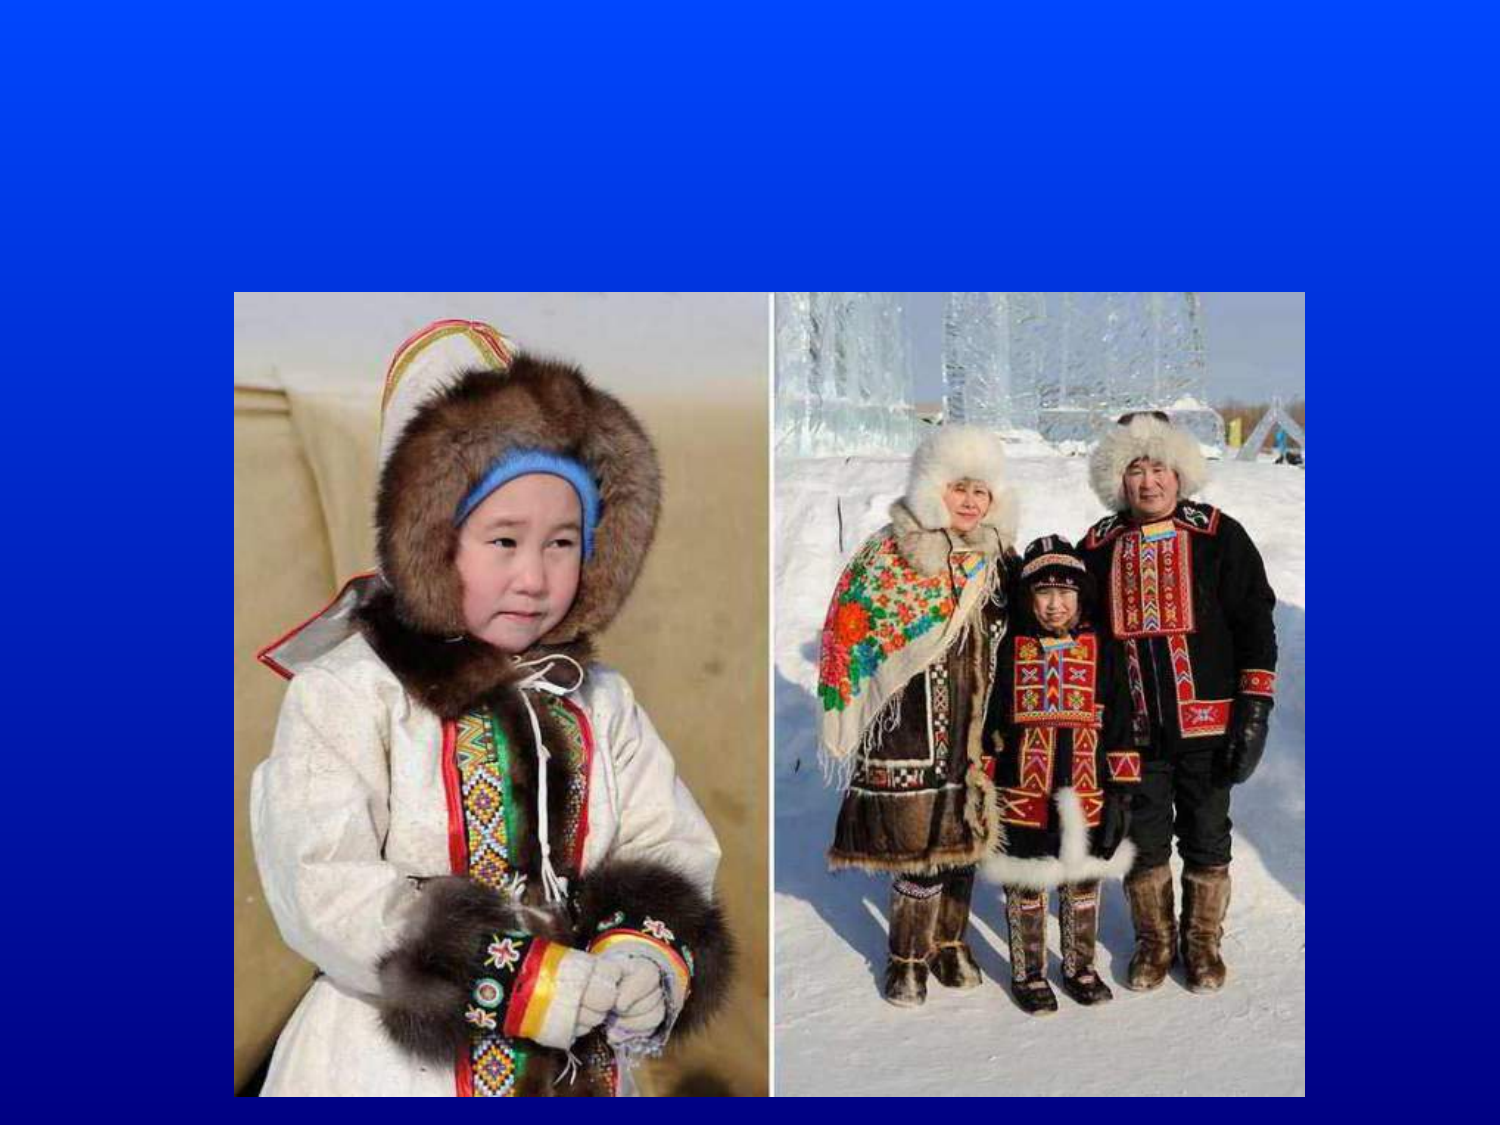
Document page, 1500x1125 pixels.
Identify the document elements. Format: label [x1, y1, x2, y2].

picture [234, 292, 1305, 1098]
